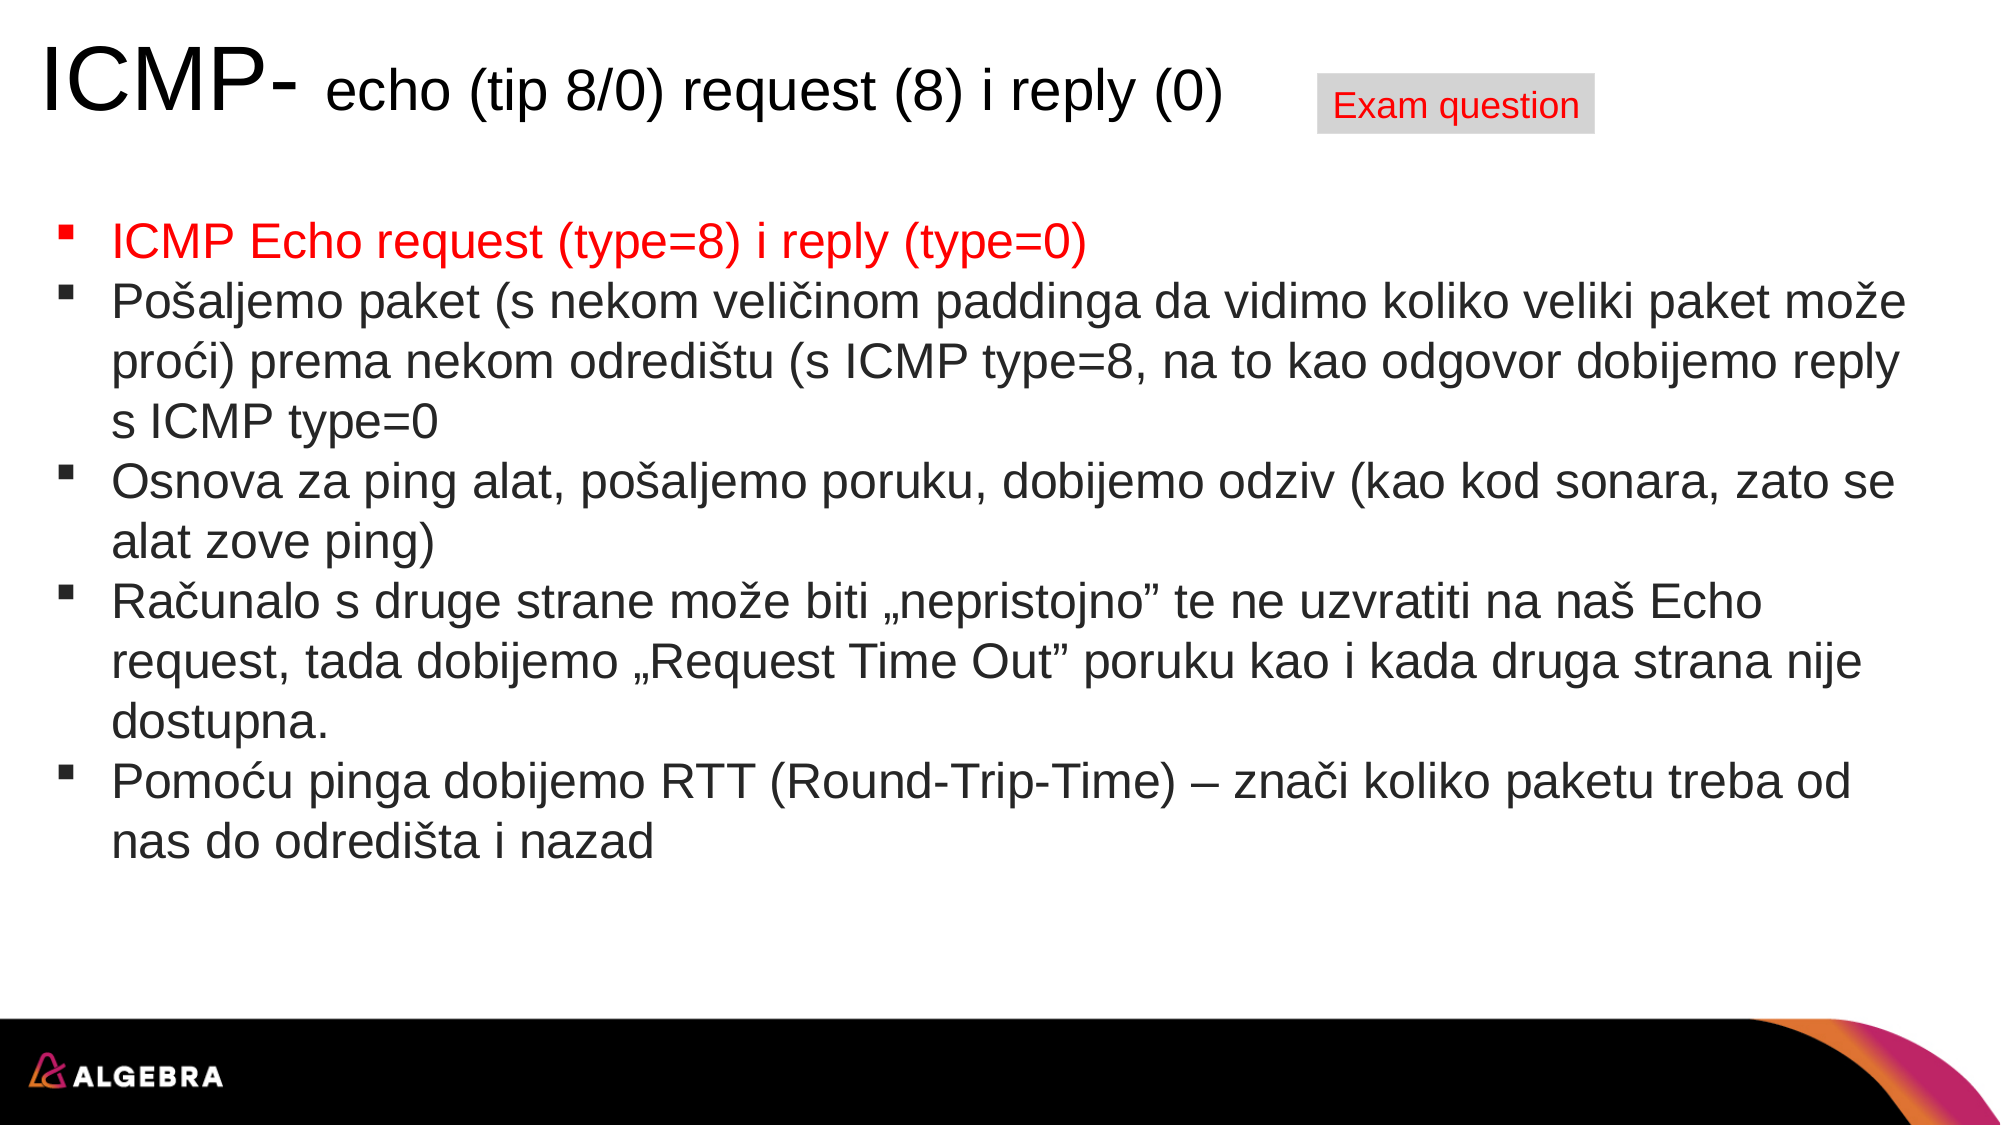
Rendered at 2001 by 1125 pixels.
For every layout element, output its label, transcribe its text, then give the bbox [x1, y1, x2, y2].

picture [0, 0, 2001, 1125]
text_box Exam question [1317, 73, 1595, 134]
title ICMP- echo (tip 8/0) request (8) i reply (0) [39, 23, 1813, 200]
text_box ICMP Echo request (type=8) i reply (type=0) Pošaljemo paket (s nekom veličinom paddinga da vidimo koliko veliki paket može proći) prema nekom odredištu (s ICMP type=8, na to kao odgovor dobijemo reply s ICMP type=0 Osnova za ping alat, pošaljemo poruku, dobijemo odziv (kao kod sonara, zato se alat zove ping) Računalo s druge strane može biti „nepristojno” te ne uzvratiti na naš Echo request, tada dobijemo „Request Time Out” poruku kao i kada druga strana nije dostupna. Pomoću pinga dobijemo RTT (Round-Trip-Time) – znači koliko paketu treba od nas do odredišta i nazad [39, 201, 1949, 877]
